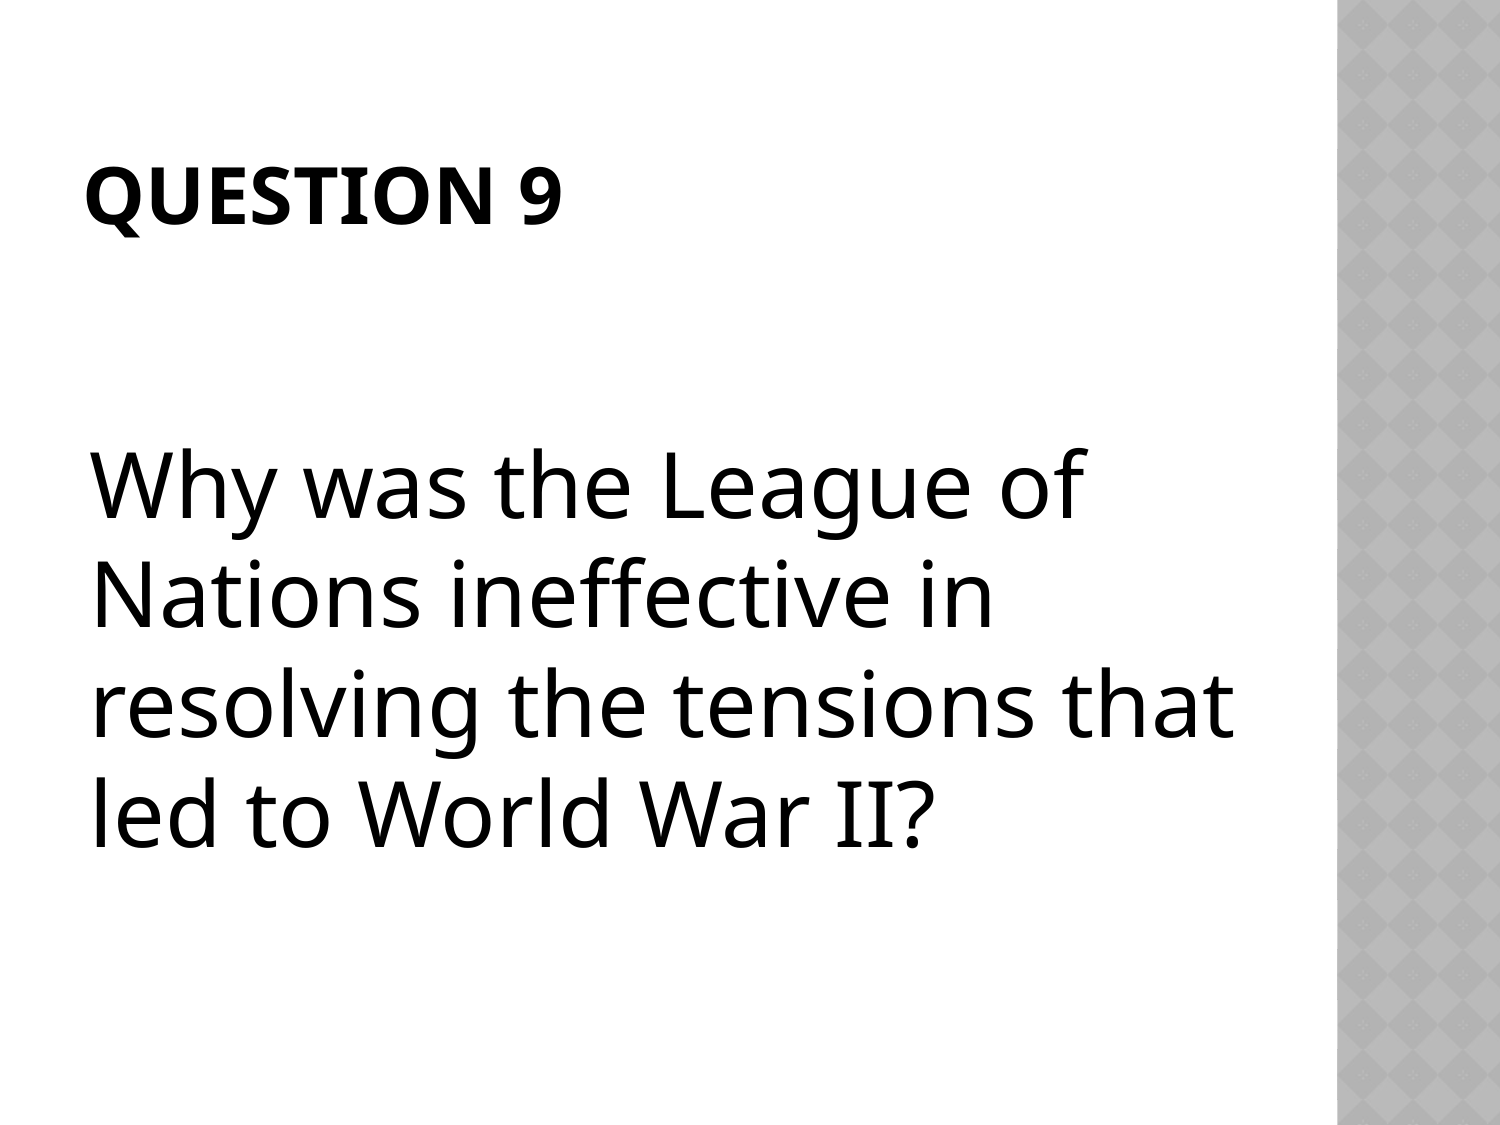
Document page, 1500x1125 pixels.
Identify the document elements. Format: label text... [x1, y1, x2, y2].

list Why was the League of Nations ineffective in resolving the tensions that led to World War II? [75, 264, 1263, 1059]
title Question 9 [75, 52, 1263, 240]
